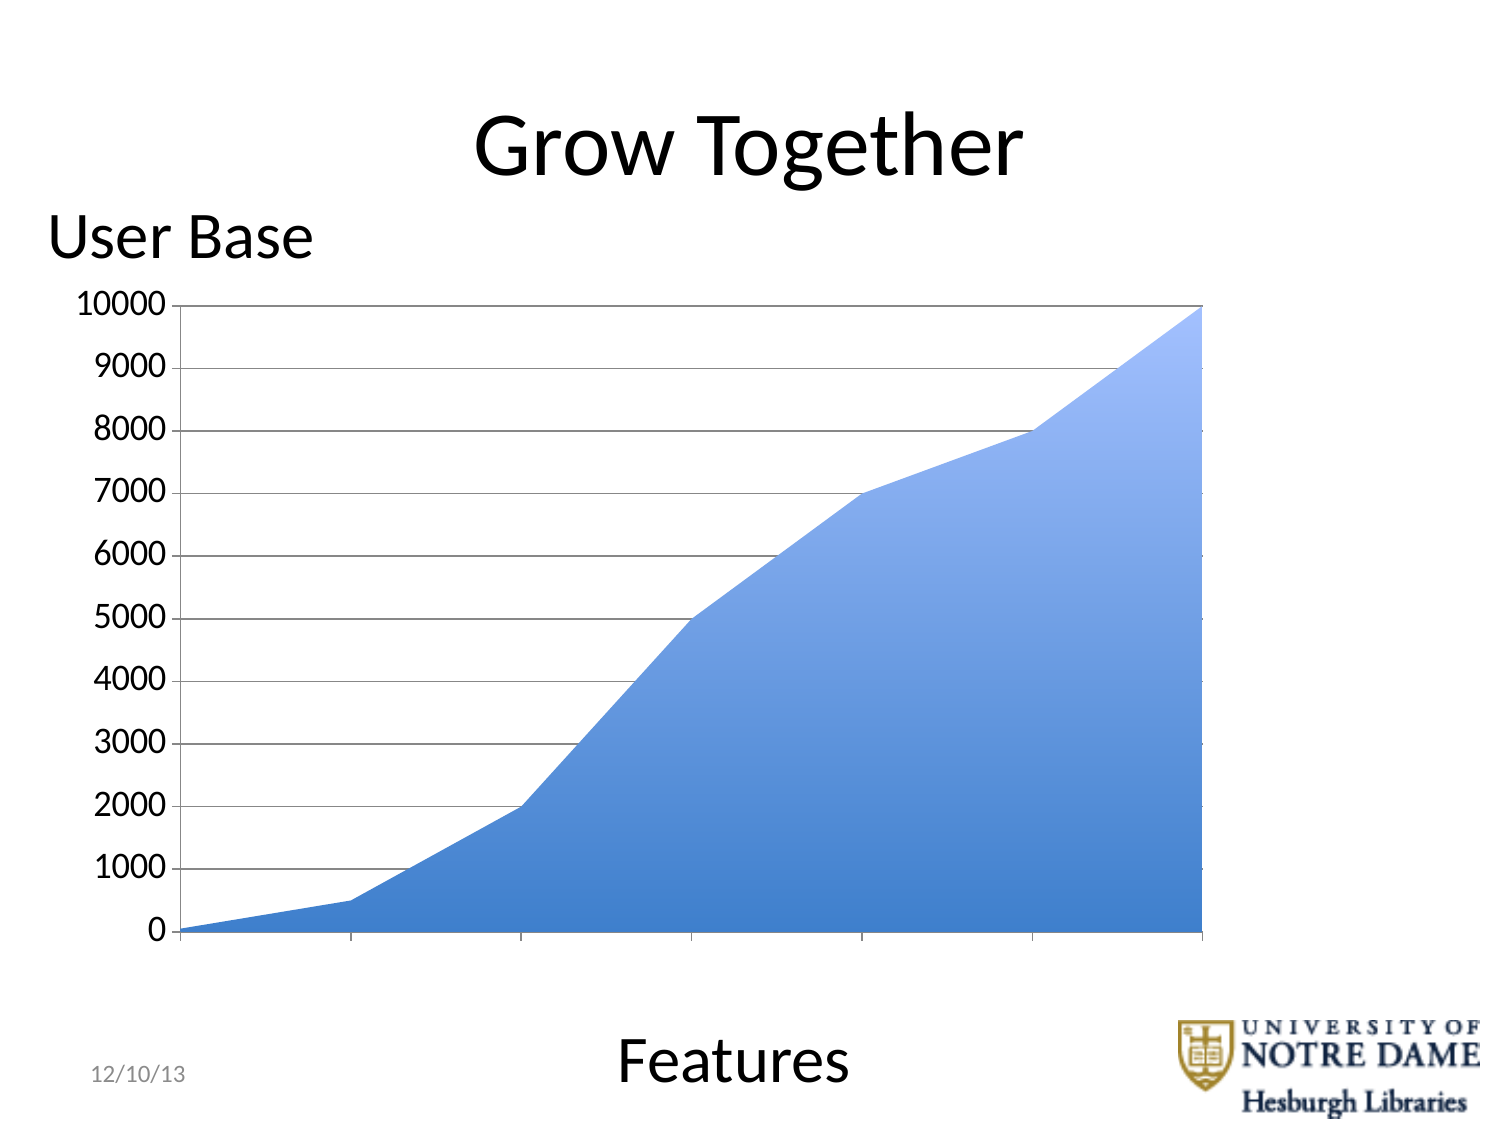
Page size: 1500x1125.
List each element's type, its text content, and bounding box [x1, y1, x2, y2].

picture [1178, 1020, 1480, 1119]
text_box User Base [32, 184, 330, 280]
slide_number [75, 1042, 425, 1103]
title Grow Together [75, 45, 1425, 233]
chart [74, 262, 1426, 1006]
text_box Features [602, 1014, 866, 1103]
